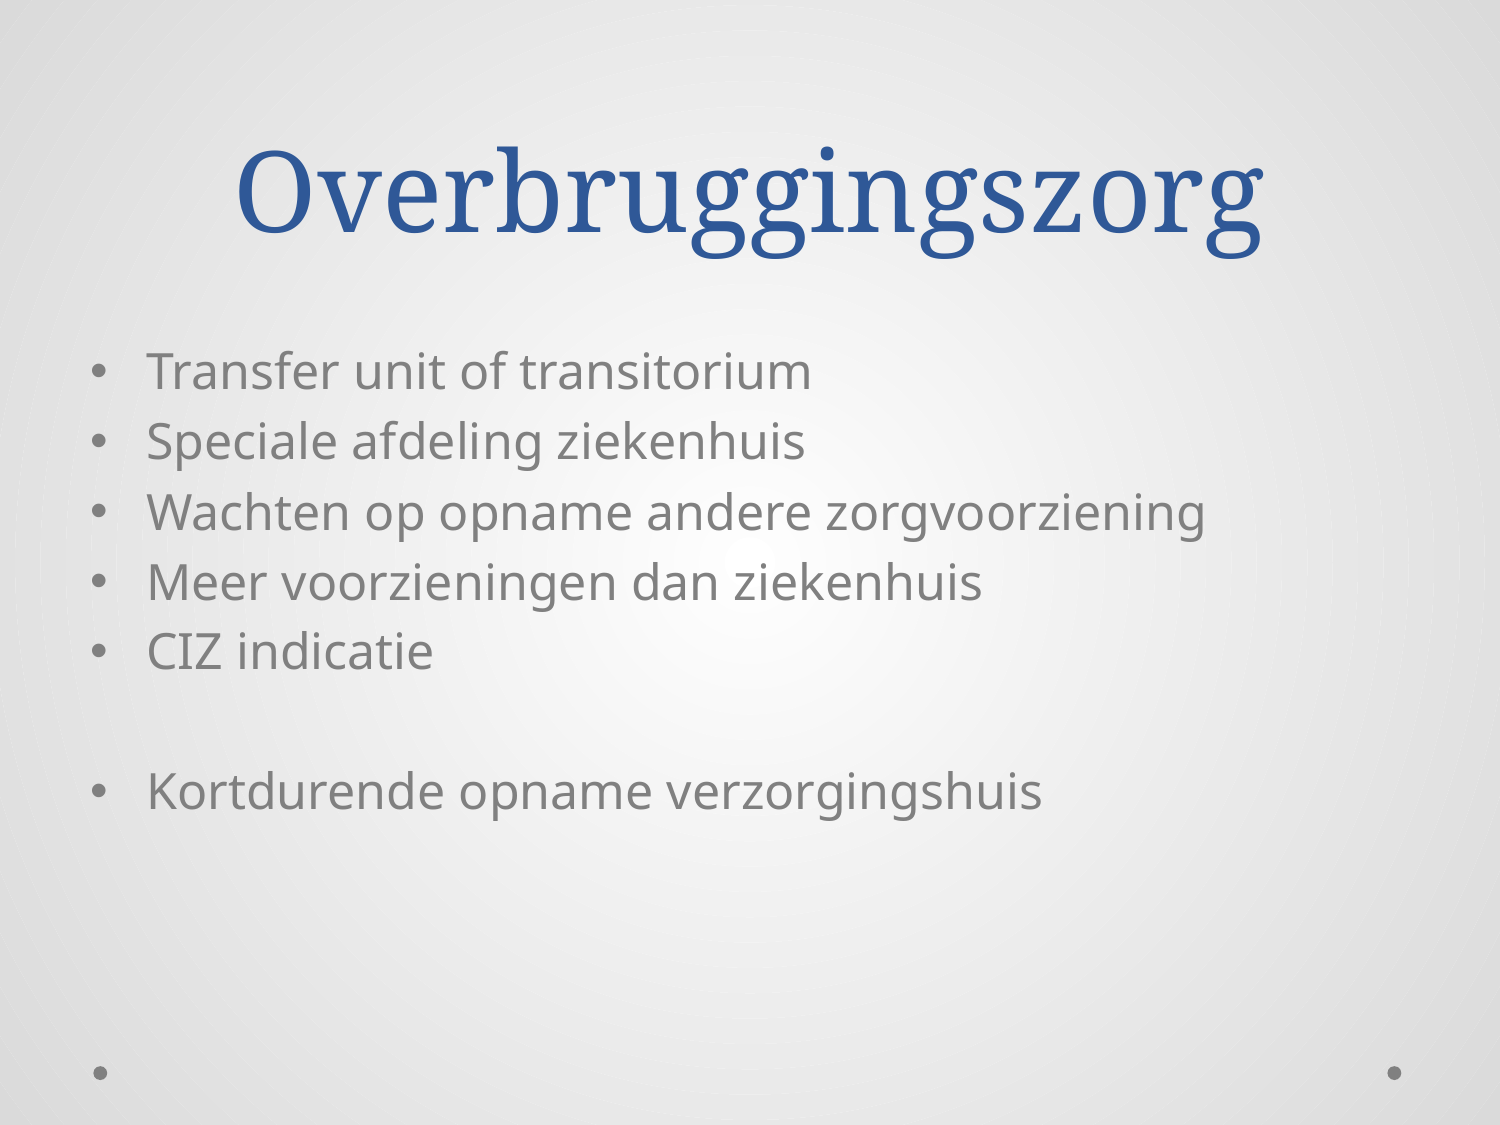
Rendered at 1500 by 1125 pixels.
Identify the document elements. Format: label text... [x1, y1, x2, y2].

list Transfer unit of transitorium Speciale afdeling ziekenhuis Wachten op opname andere zorgvoorziening Meer voorzieningen dan ziekenhuis CIZ indicatie Kortdurende opname verzorgingshuis [75, 262, 1425, 1005]
title Overbruggingszorg [75, 0, 1425, 262]
